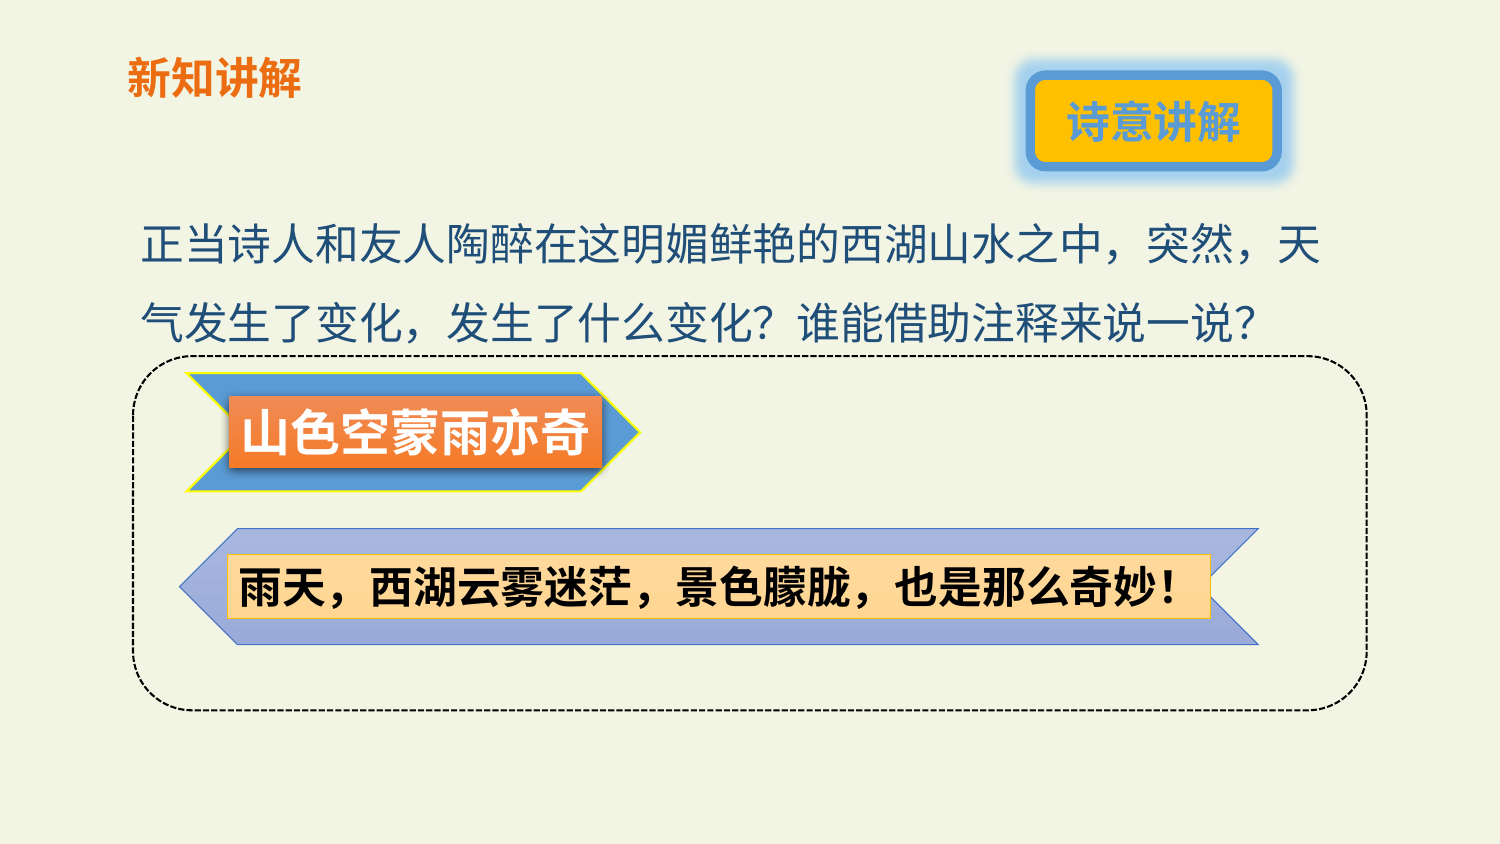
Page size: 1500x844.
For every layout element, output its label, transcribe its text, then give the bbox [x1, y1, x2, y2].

text_box 新知讲解 [116, 44, 314, 109]
text_box 诗意讲解 [1029, 74, 1279, 168]
text_box [131, 355, 1368, 712]
text_box 正当诗人和友人陶醉在这明媚鲜艳的西湖山水之中，突然，天气发生了变化，发生了什么变化？谁能借助注释来说一说？ [129, 185, 1377, 354]
picture [0, 0, 1500, 844]
